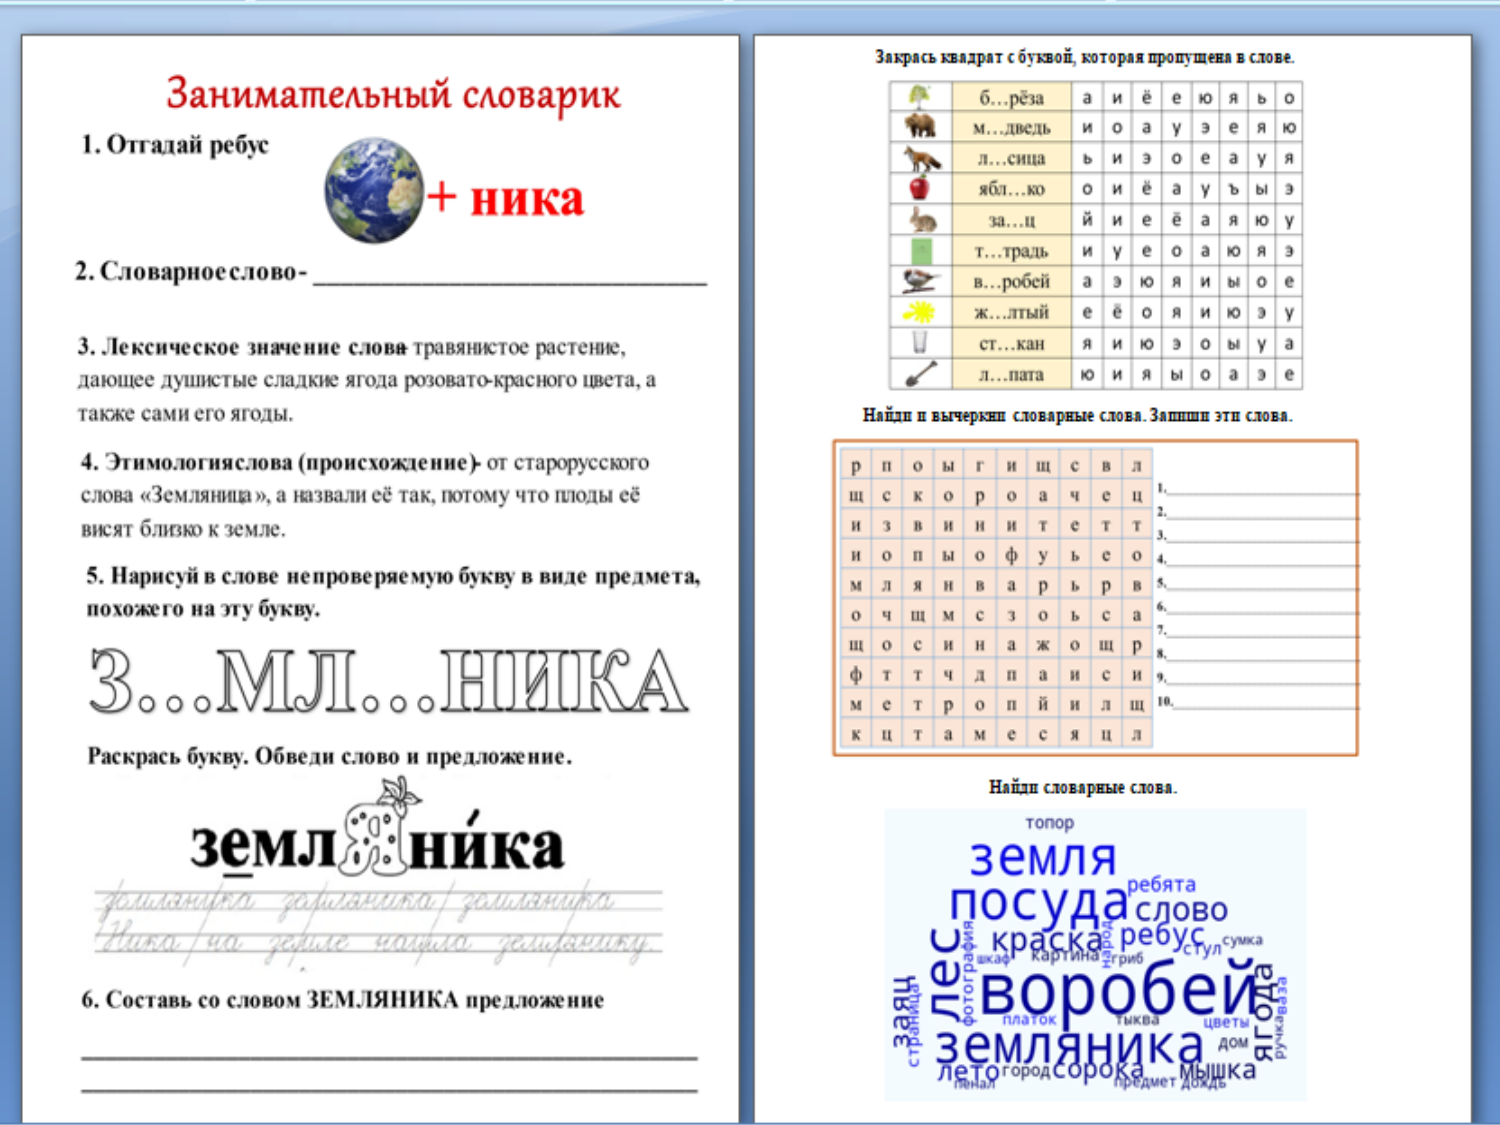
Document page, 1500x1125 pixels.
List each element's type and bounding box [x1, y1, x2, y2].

list [0, 0, 1500, 1125]
